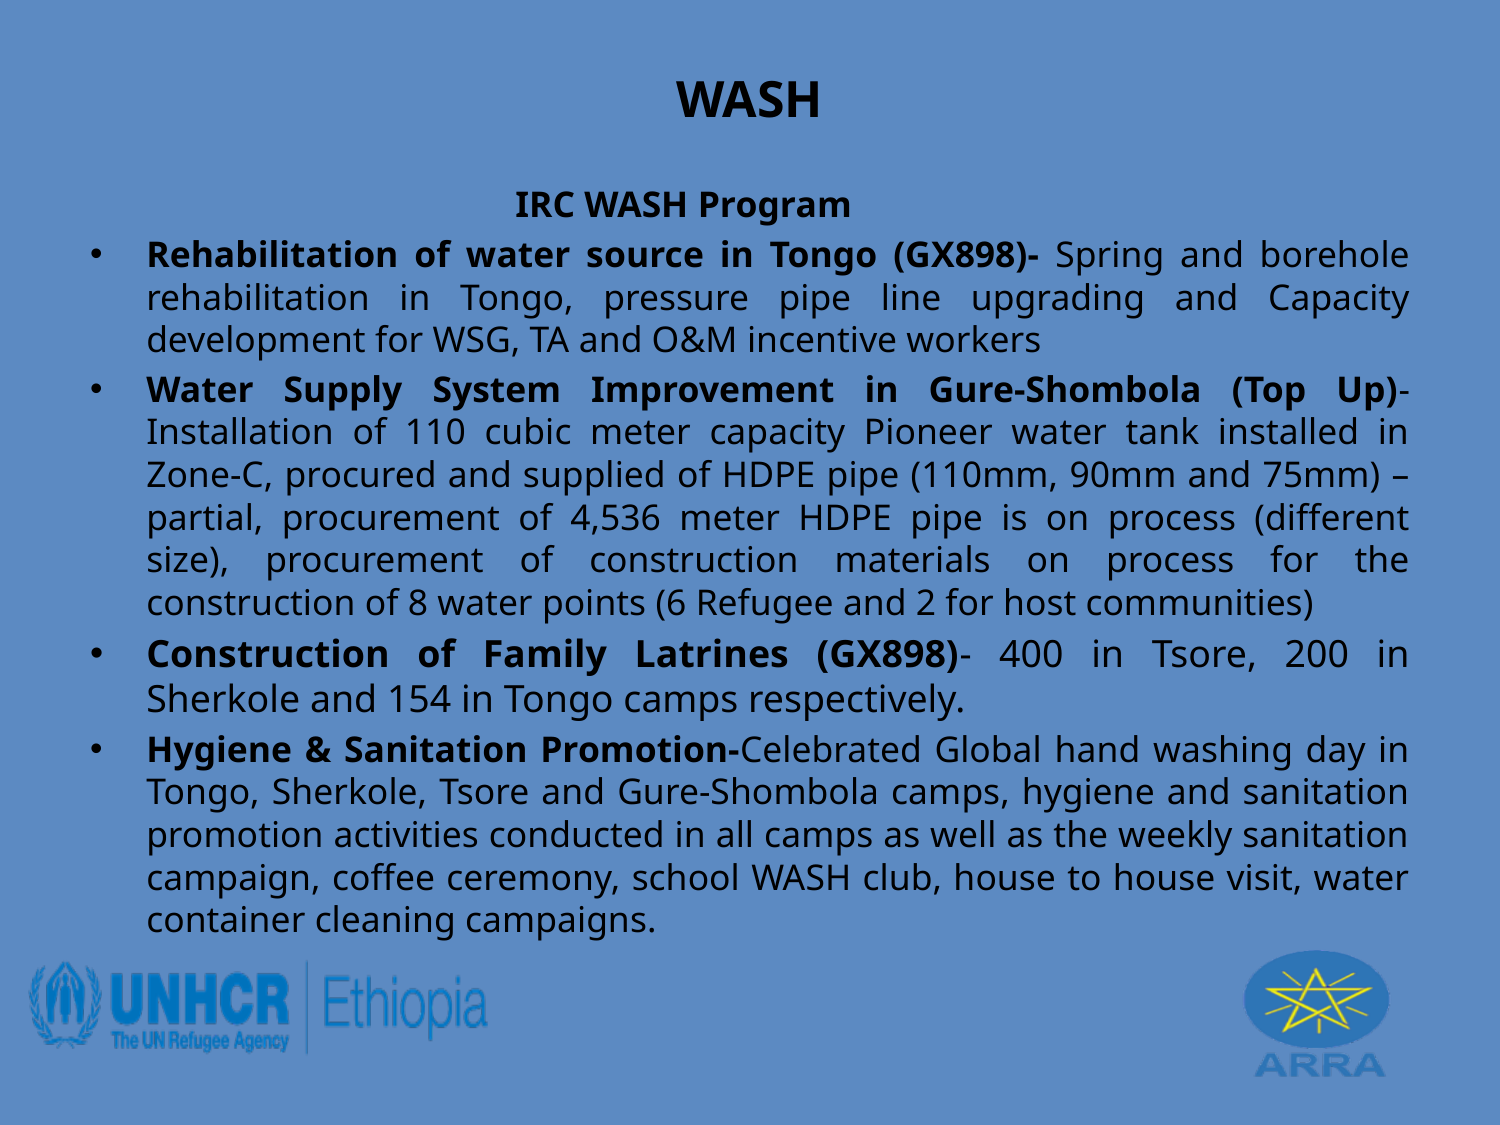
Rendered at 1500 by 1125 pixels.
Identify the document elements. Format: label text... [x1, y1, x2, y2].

list IRC WASH Program Rehabilitation of water source in Tongo (GX898)- Spring and borehole rehabilitation in Tongo, pressure pipe line upgrading and Capacity development for WSG, TA and O&M incentive workers Water Supply System Improvement in Gure-Shombola (Top Up)-Installation of 110 cubic meter capacity Pioneer water tank installed in Zone-C, procured and supplied of HDPE pipe (110mm, 90mm and 75mm) – partial, procurement of 4,536 meter HDPE pipe is on process (different size), procurement of construction materials on process for the construction of 8 water points (6 Refugee and 2 for host communities) Construction of Family Latrines (GX898)- 400 in Tsore, 200 in Sherkole and 154 in Tongo camps respectively. Hygiene & Sanitation Promotion-Celebrated Global hand washing day in Tongo, Sherkole, Tsore and Gure-Shombola camps, hygiene and sanitation promotion activities conducted in all camps as well as the weekly sanitation campaign, coffee ceremony, school WASH club, house to house visit, water container cleaning campaigns. [75, 174, 1425, 1005]
picture [0, 912, 488, 1104]
title WASH [75, 45, 1425, 150]
picture [1224, 949, 1413, 1104]
